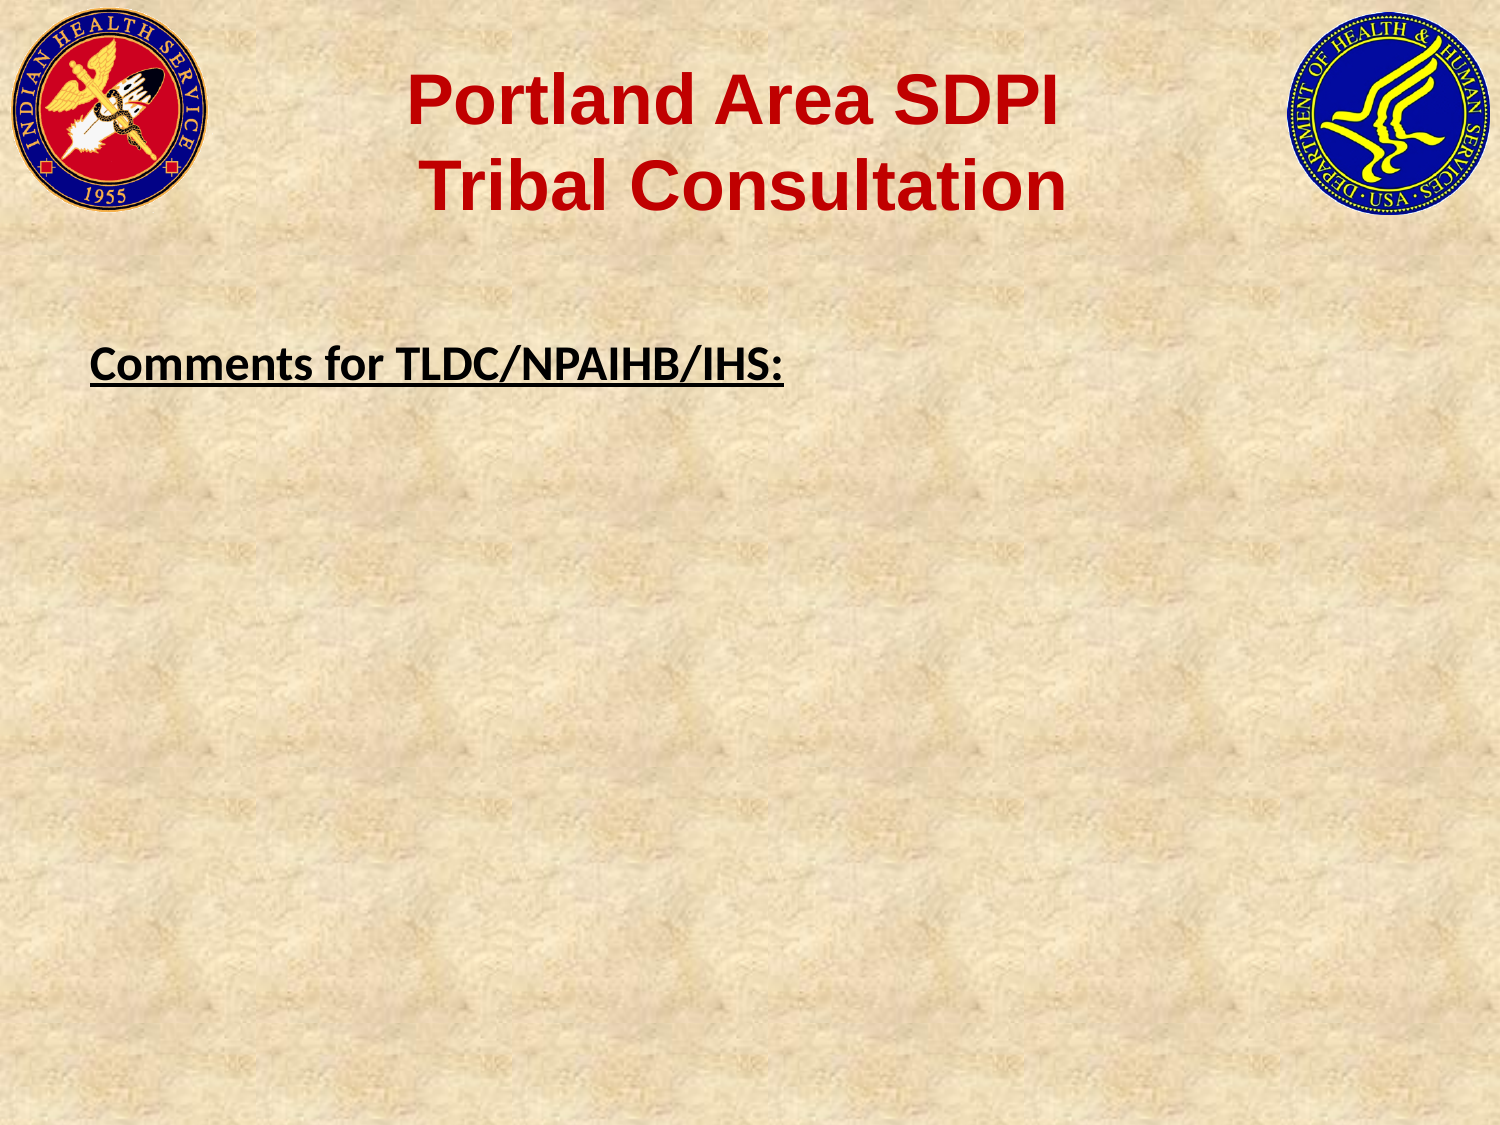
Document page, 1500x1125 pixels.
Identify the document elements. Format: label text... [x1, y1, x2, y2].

title Portland Area SDPI Tribal Consultation [254, 45, 1299, 233]
picture [0, 0, 1500, 1125]
list Comments for TLDC/NPAIHB/IHS: [75, 262, 1425, 1035]
